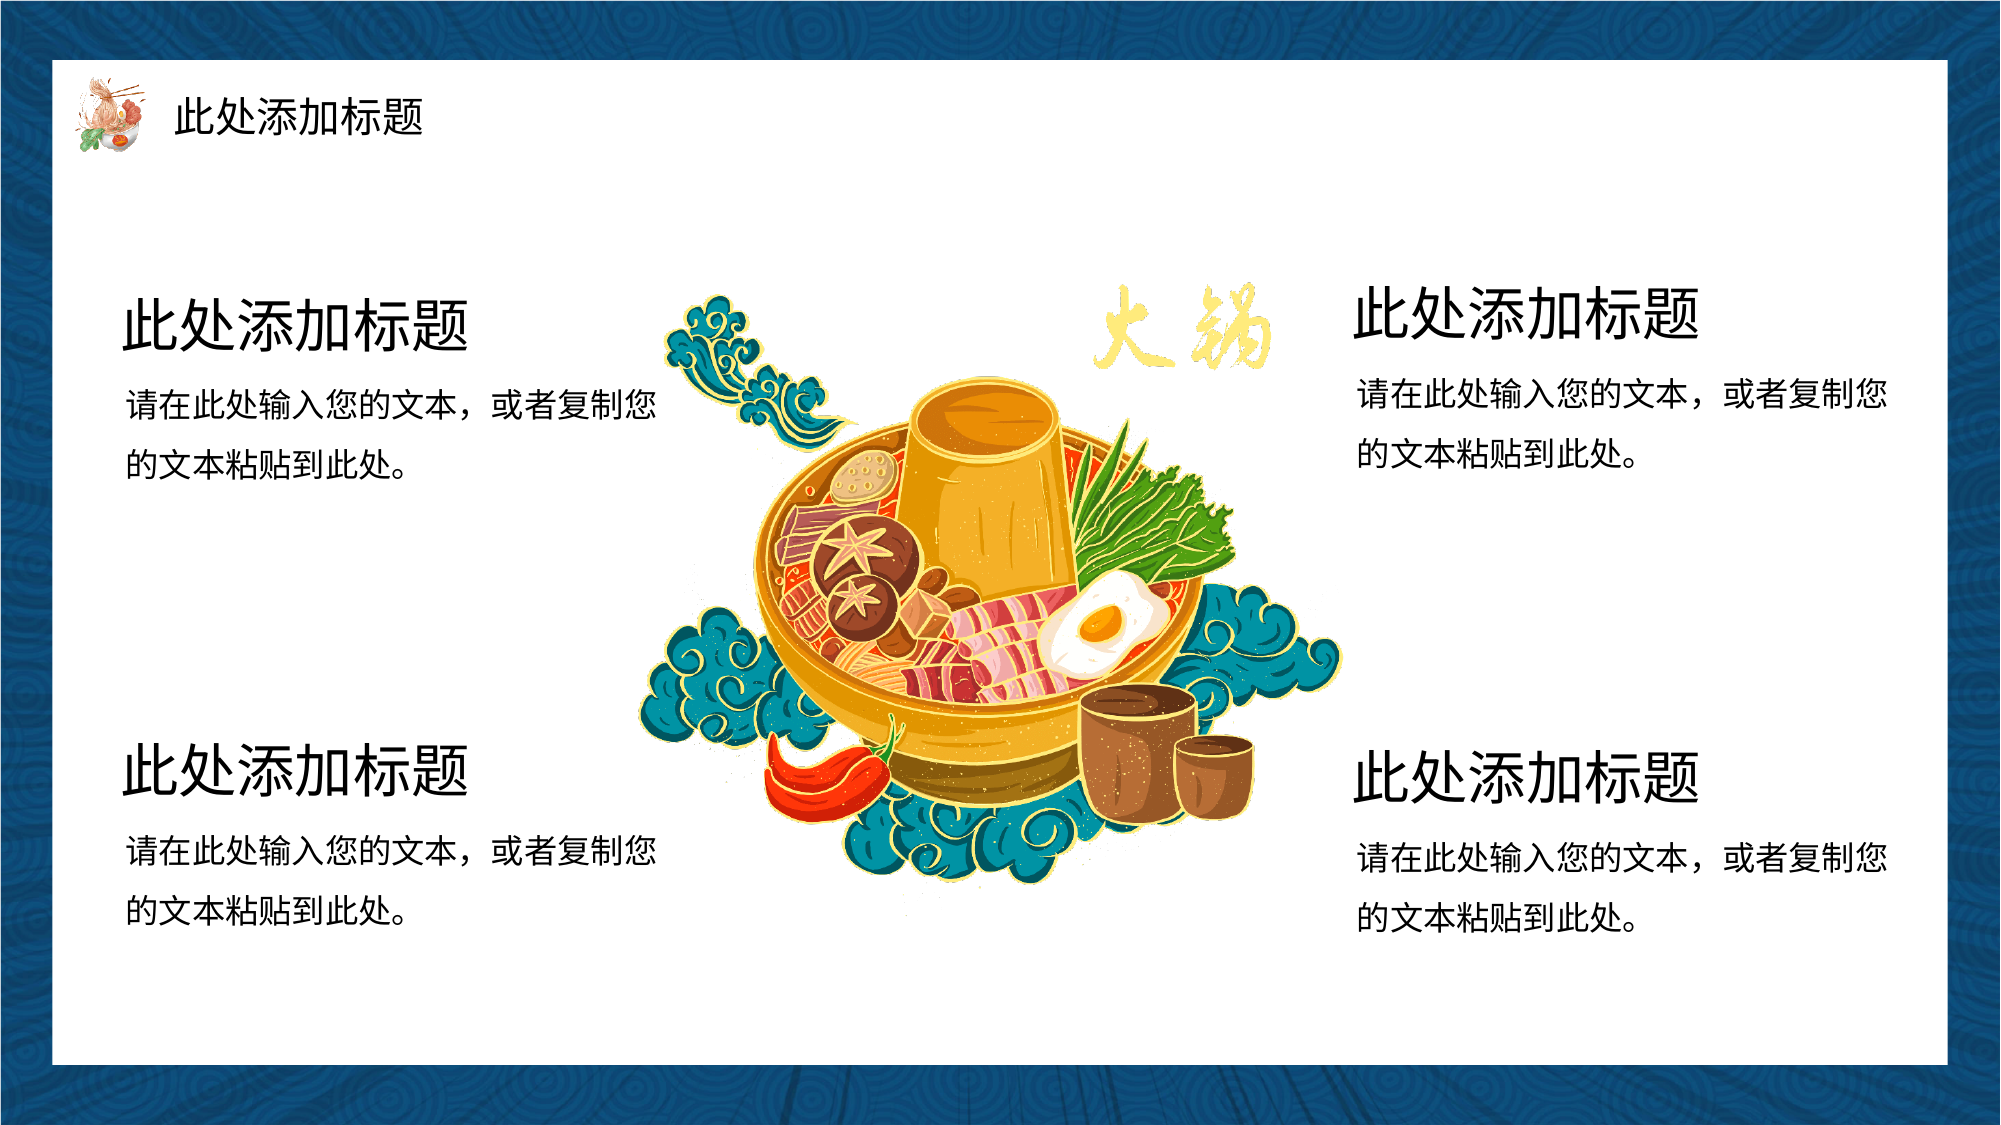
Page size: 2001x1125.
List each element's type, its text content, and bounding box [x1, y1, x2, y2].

picture [3, 2, 2000, 1125]
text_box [110, 277, 1927, 947]
text_box 此处添加标题 [173, 91, 465, 142]
